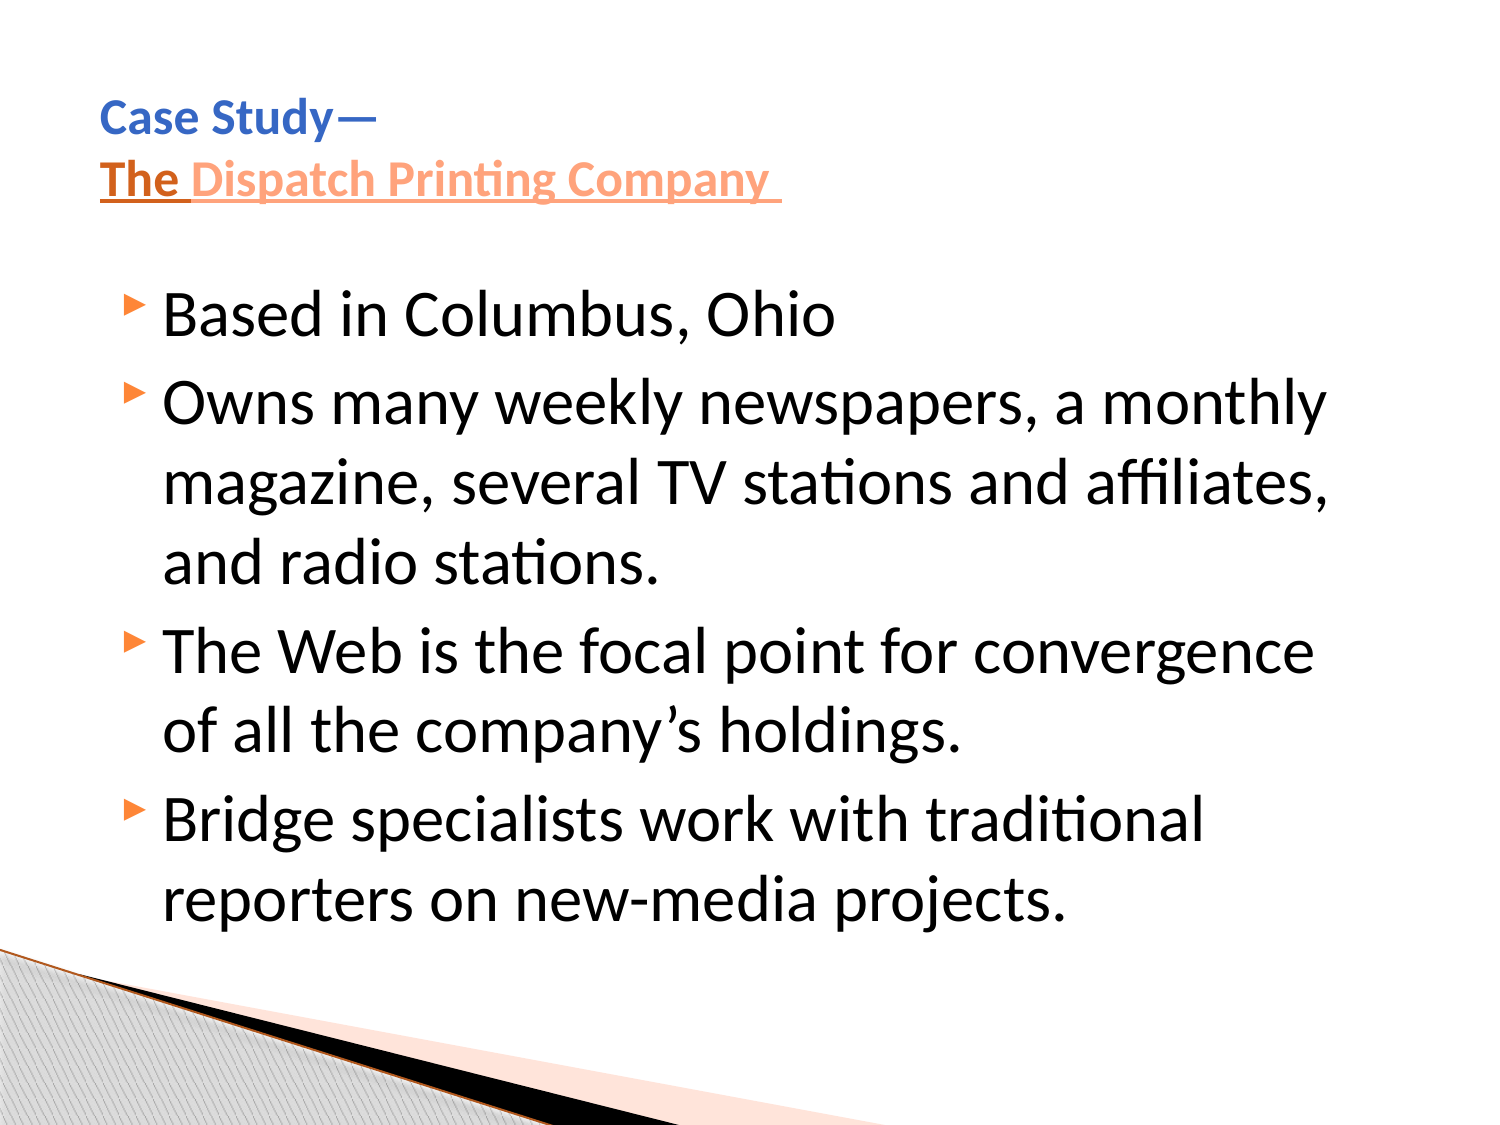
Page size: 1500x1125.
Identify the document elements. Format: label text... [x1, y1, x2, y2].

title Case Study— The Dispatch Printing Company [37, 75, 1450, 263]
list Based in Columbus, Ohio Owns many weekly newspapers, a monthly magazine, several TV stations and affiliates, and radio stations. The Web is the focal point for convergence of all the company’s holdings. Bridge specialists work with traditional reporters on new-media projects. [87, 263, 1388, 1025]
